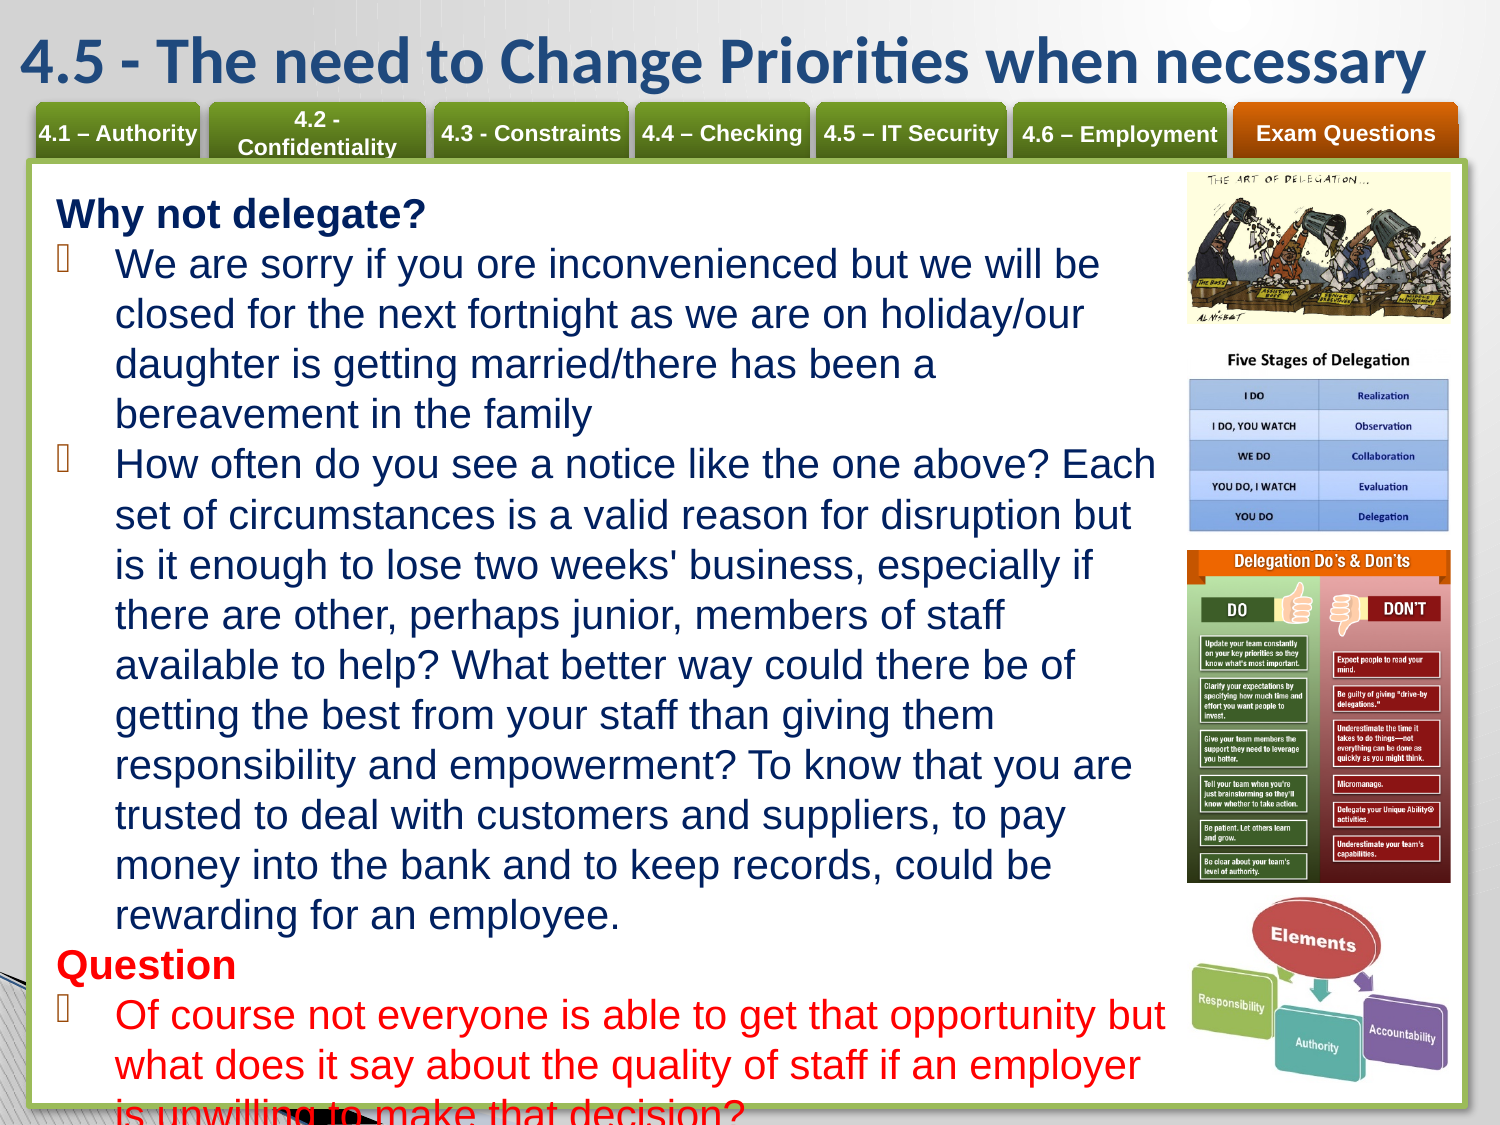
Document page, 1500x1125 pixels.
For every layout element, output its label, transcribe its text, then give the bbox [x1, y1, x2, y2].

picture [1186, 172, 1451, 324]
picture [1186, 349, 1451, 535]
picture [1186, 895, 1451, 1083]
title 4.5 - The need to Change Priorities when necessary [5, 11, 1471, 102]
text_box Why not delegate? We are sorry if you ore inconvenienced but we will be closed for the next fortnight as we are on holiday/our daughter is getting married/there has been a bereavement in the family How often do you see a notice like the one above? Each set of circumstances is a valid reason for disruption but is it enough to lose two weeks' business, especially if there are other, perhaps junior, members of staff available to help? What better way could there be of getting the best from your staff than giving them responsibility and empowerment? To know that you are trusted to deal with customers and suppliers, to pay money into the bank and to keep records, could be rewarding for an employee. Question Of course not everyone is able to get that opportunity but what does it say about the quality of staff if an employer is unwilling to make that decision? [41, 179, 1187, 1125]
picture [1186, 550, 1451, 883]
